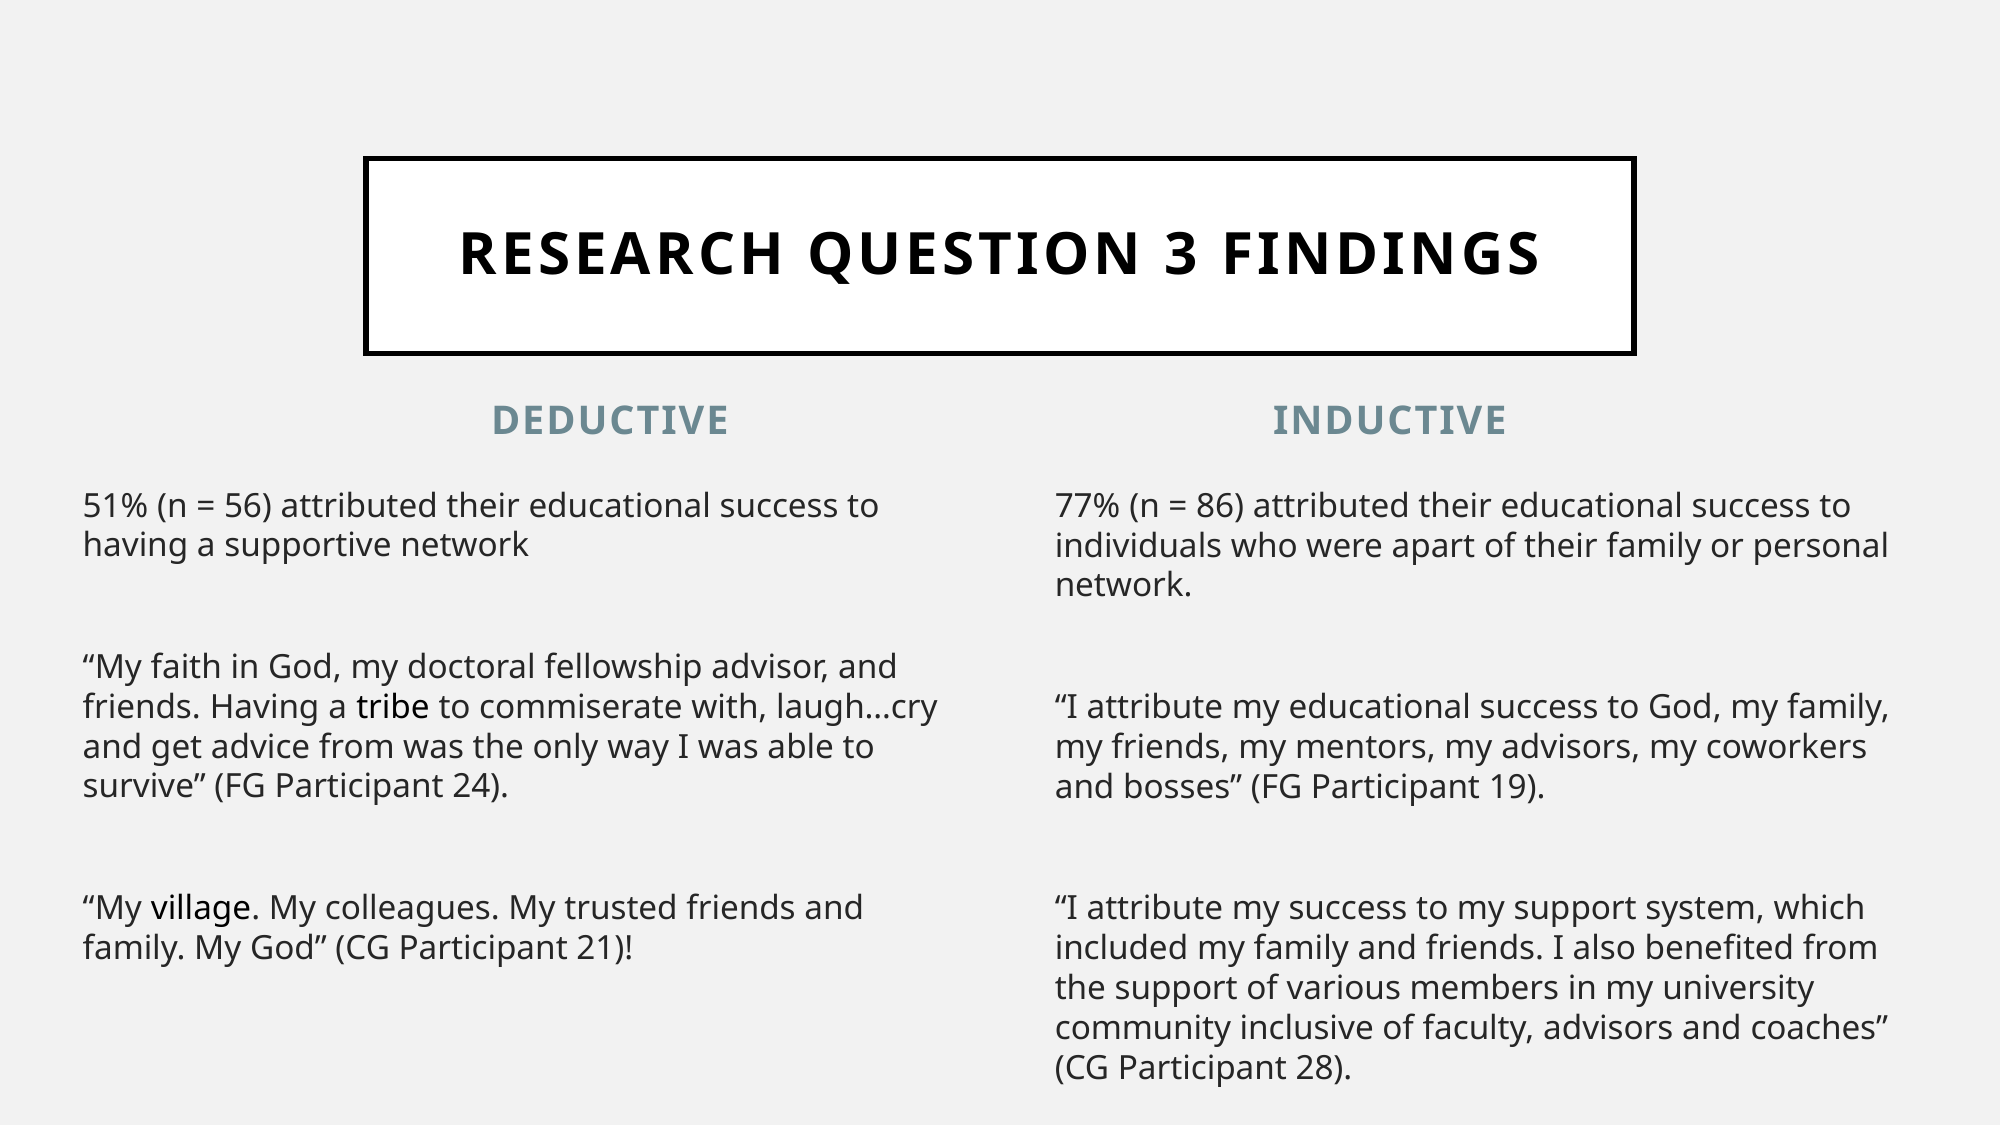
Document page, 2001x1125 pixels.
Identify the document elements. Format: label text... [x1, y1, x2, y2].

list 77% (n = 86) attributed their educational success to individuals who were apart of their family or personal network. “I attribute my educational success to God, my family, my friends, my mentors, my advisors, my coworkers and bosses” (FG Participant 19). “I attribute my success to my support system, which included my family and friends. I also benefited from the support of various members in my university community inclusive of faculty, advisors and coaches” (CG Participant 28). [1039, 476, 1933, 1032]
list Inductive [1039, 379, 1741, 450]
title Research question 3 findings [363, 156, 1637, 356]
list Deductive [259, 379, 961, 450]
list 51% (n = 56) attributed their educational success to having a supportive network “My faith in God, my doctoral fellowship advisor, and friends. Having a tribe to commiserate with, laugh…cry and get advice from was the only way I was able to survive” (FG Participant 24). “My village. My colleagues. My trusted friends and family. My God” (CG Participant 21)! [67, 476, 961, 1032]
